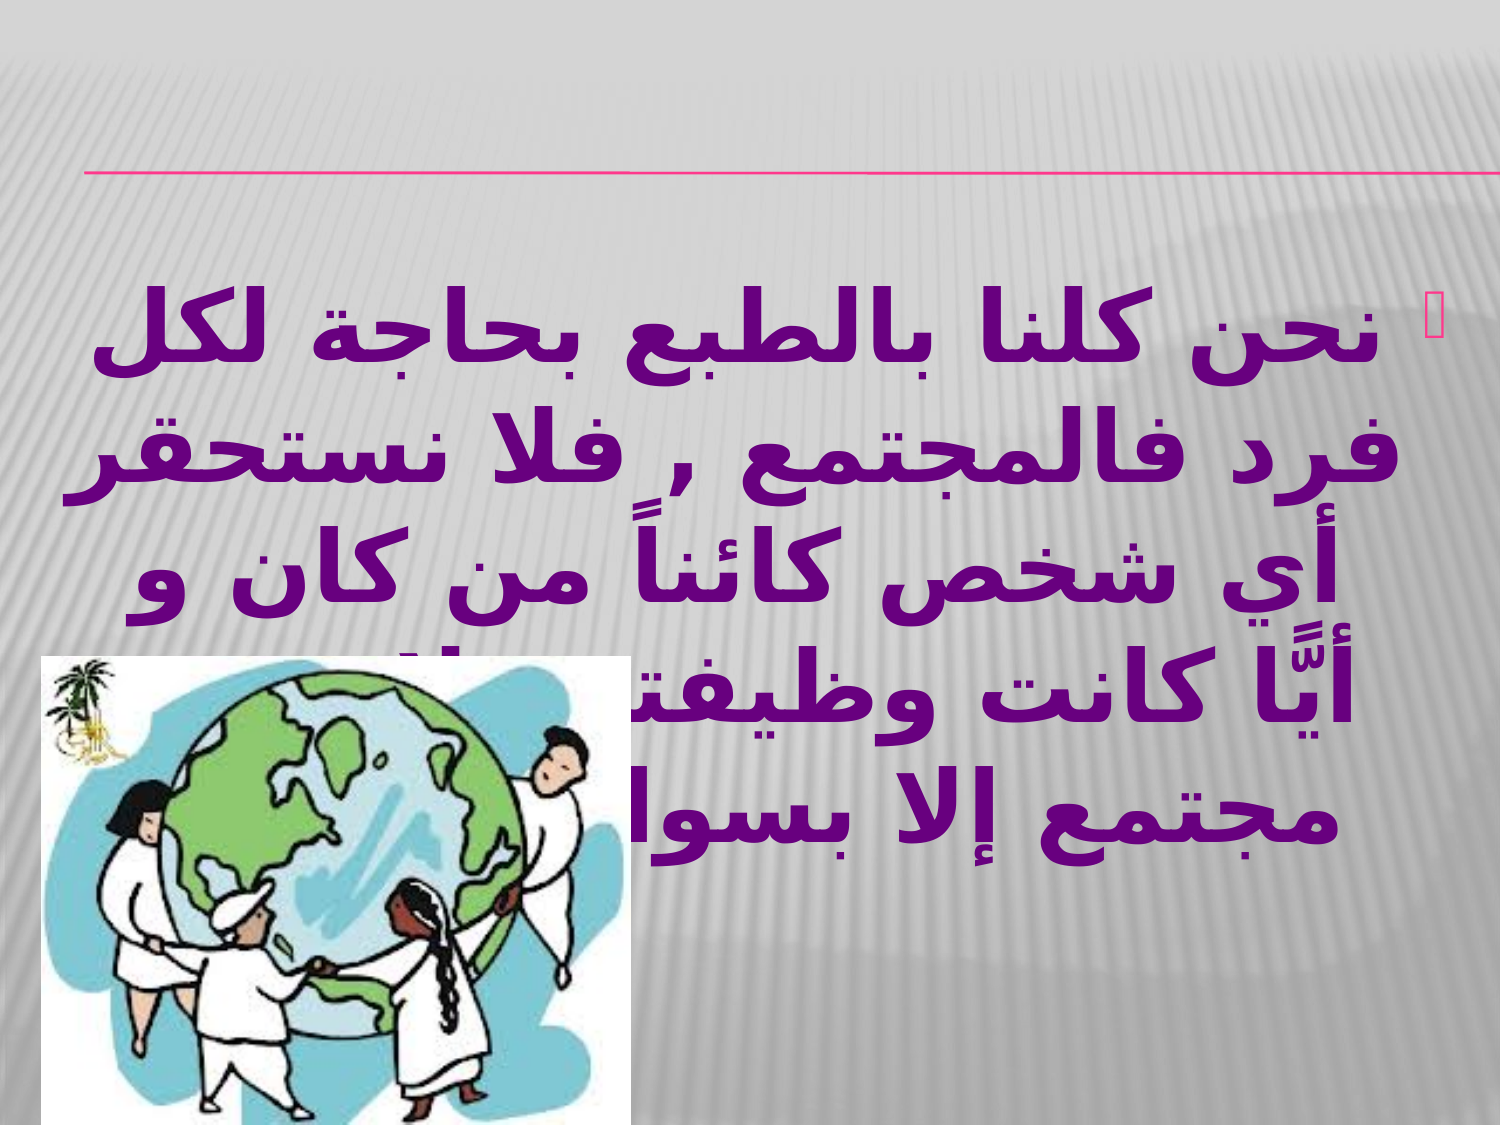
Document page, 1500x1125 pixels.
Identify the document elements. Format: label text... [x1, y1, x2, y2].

picture [40, 656, 632, 1125]
list نحن كلنا بالطبع بحاجة لكل فرد فالمجتمع , فلا نستحقر أي شخص كائناً من كان و أيًّا كانت وظيفته فلا يقوم مجتمع إلا بسواعد أبناءه . [50, 254, 1475, 998]
